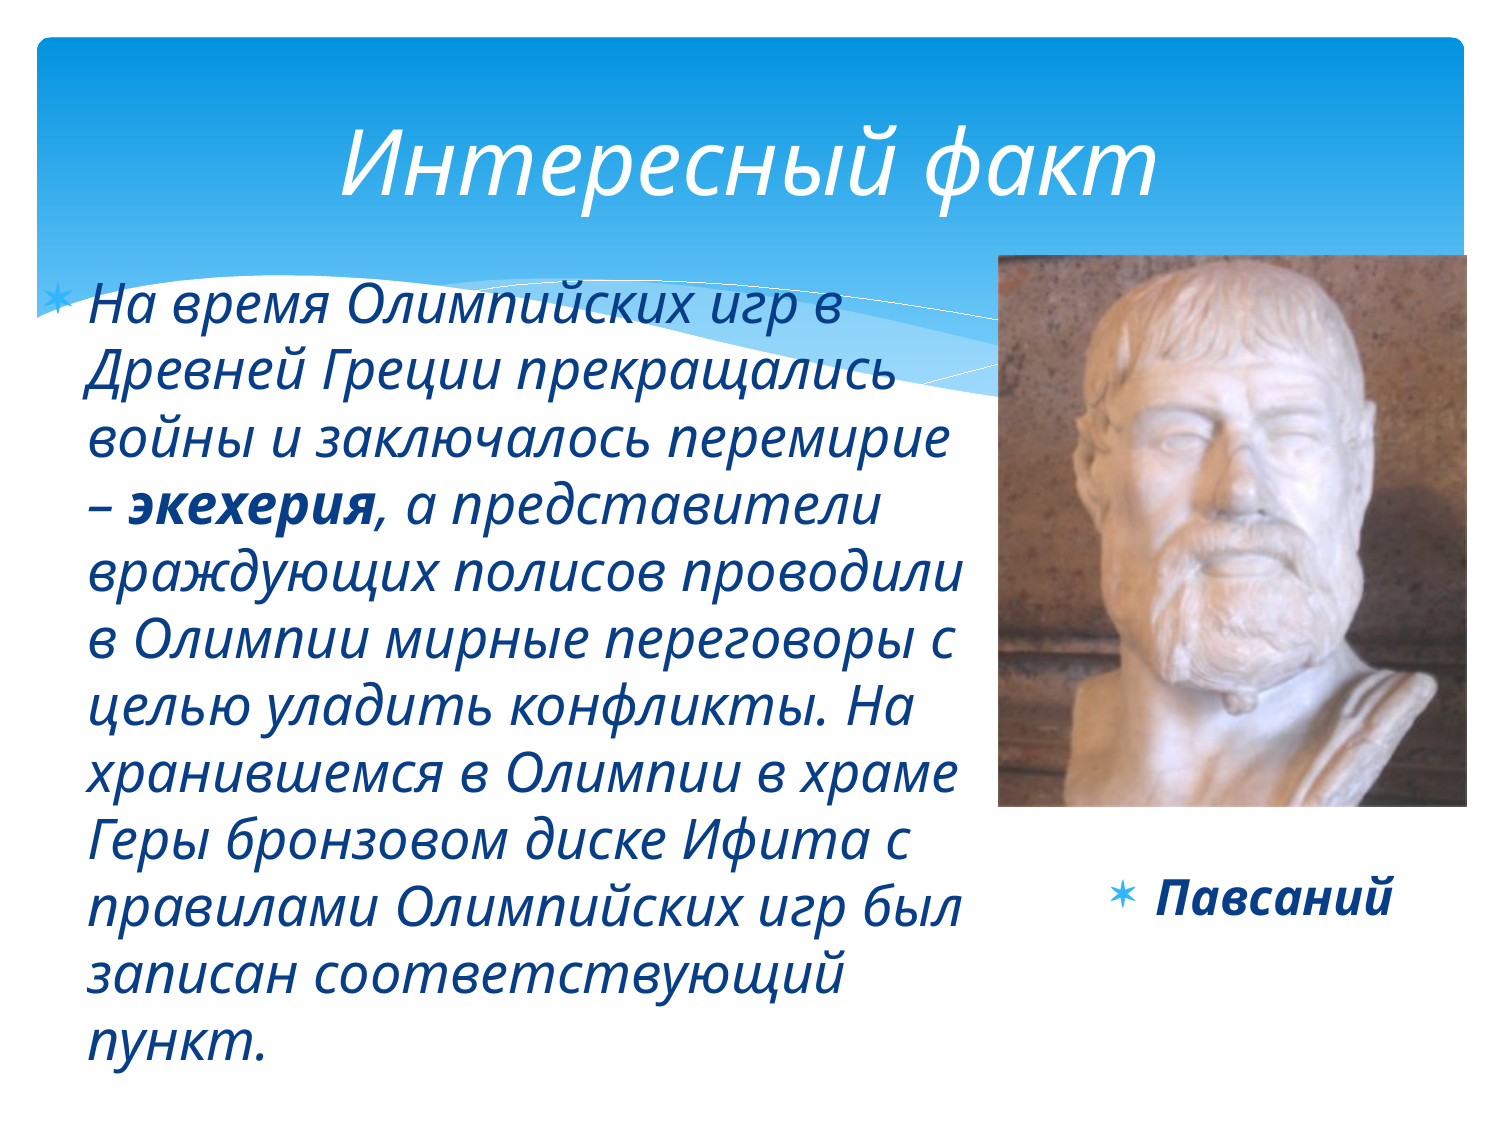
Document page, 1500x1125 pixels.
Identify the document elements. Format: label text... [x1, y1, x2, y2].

title Интересный факт [75, 55, 1425, 261]
text_box Павсаний [1095, 857, 1444, 974]
picture [997, 255, 1467, 808]
list На время Олимпийских игр в Древней Греции прекращались войны и заключалось перемирие – экехерия, а представители враждующих полисов проводили в Олимпии мирные переговоры с целью уладить конфликты. На хранившемся в Олимпии в храме Геры бронзовом диске Ифита с правилами Олимпийских игр был записан соответствующий пункт. [29, 259, 999, 1125]
